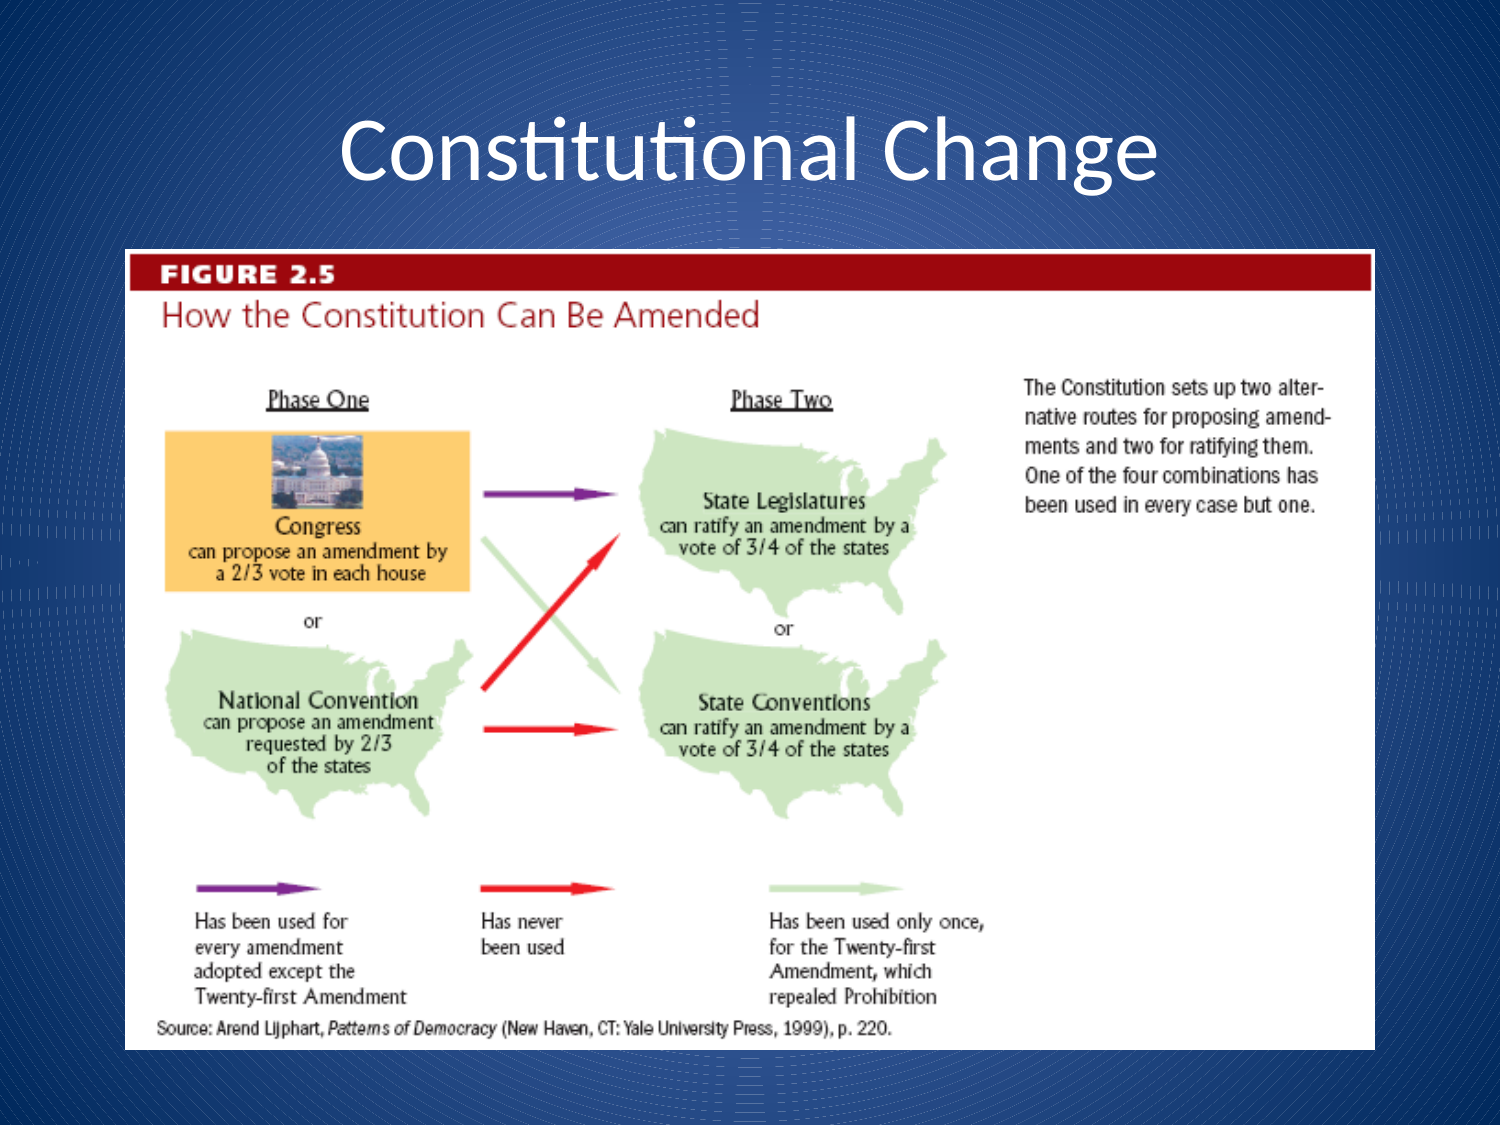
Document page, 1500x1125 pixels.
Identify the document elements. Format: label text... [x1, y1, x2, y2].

title Constitutional Change [112, 50, 1388, 238]
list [124, 249, 1376, 1050]
